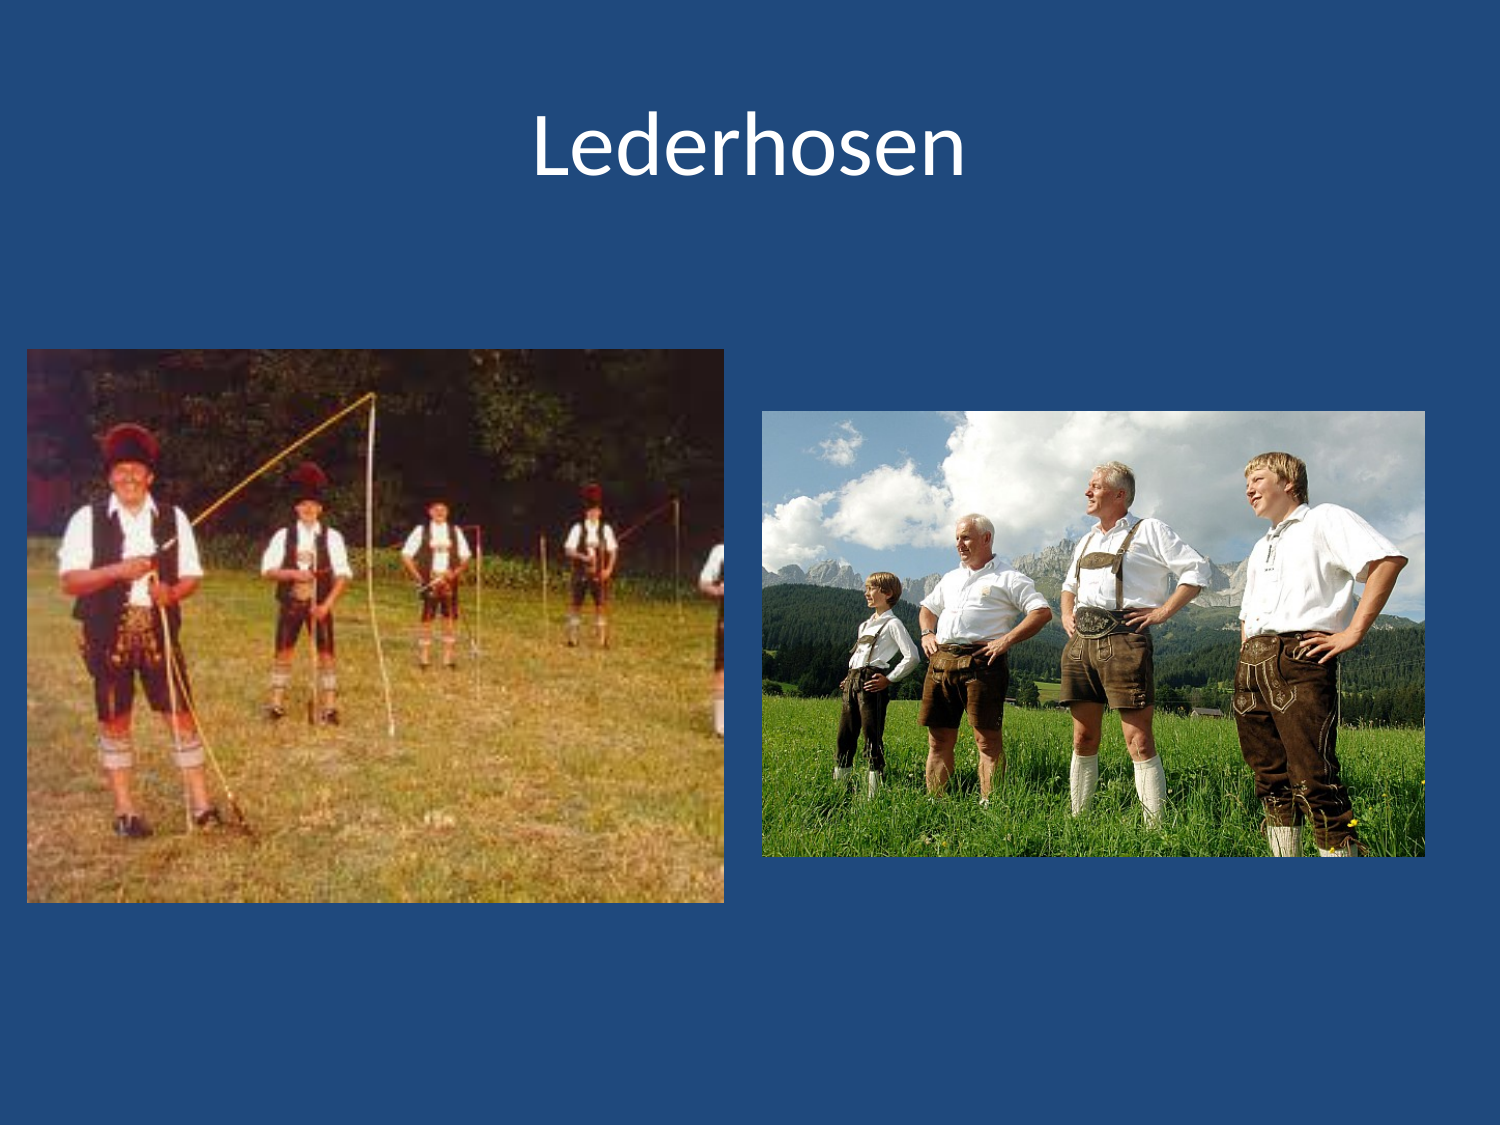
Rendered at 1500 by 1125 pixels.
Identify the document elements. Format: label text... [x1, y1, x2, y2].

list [762, 410, 1426, 857]
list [27, 349, 725, 903]
title Lederhosen [74, 44, 1426, 233]
